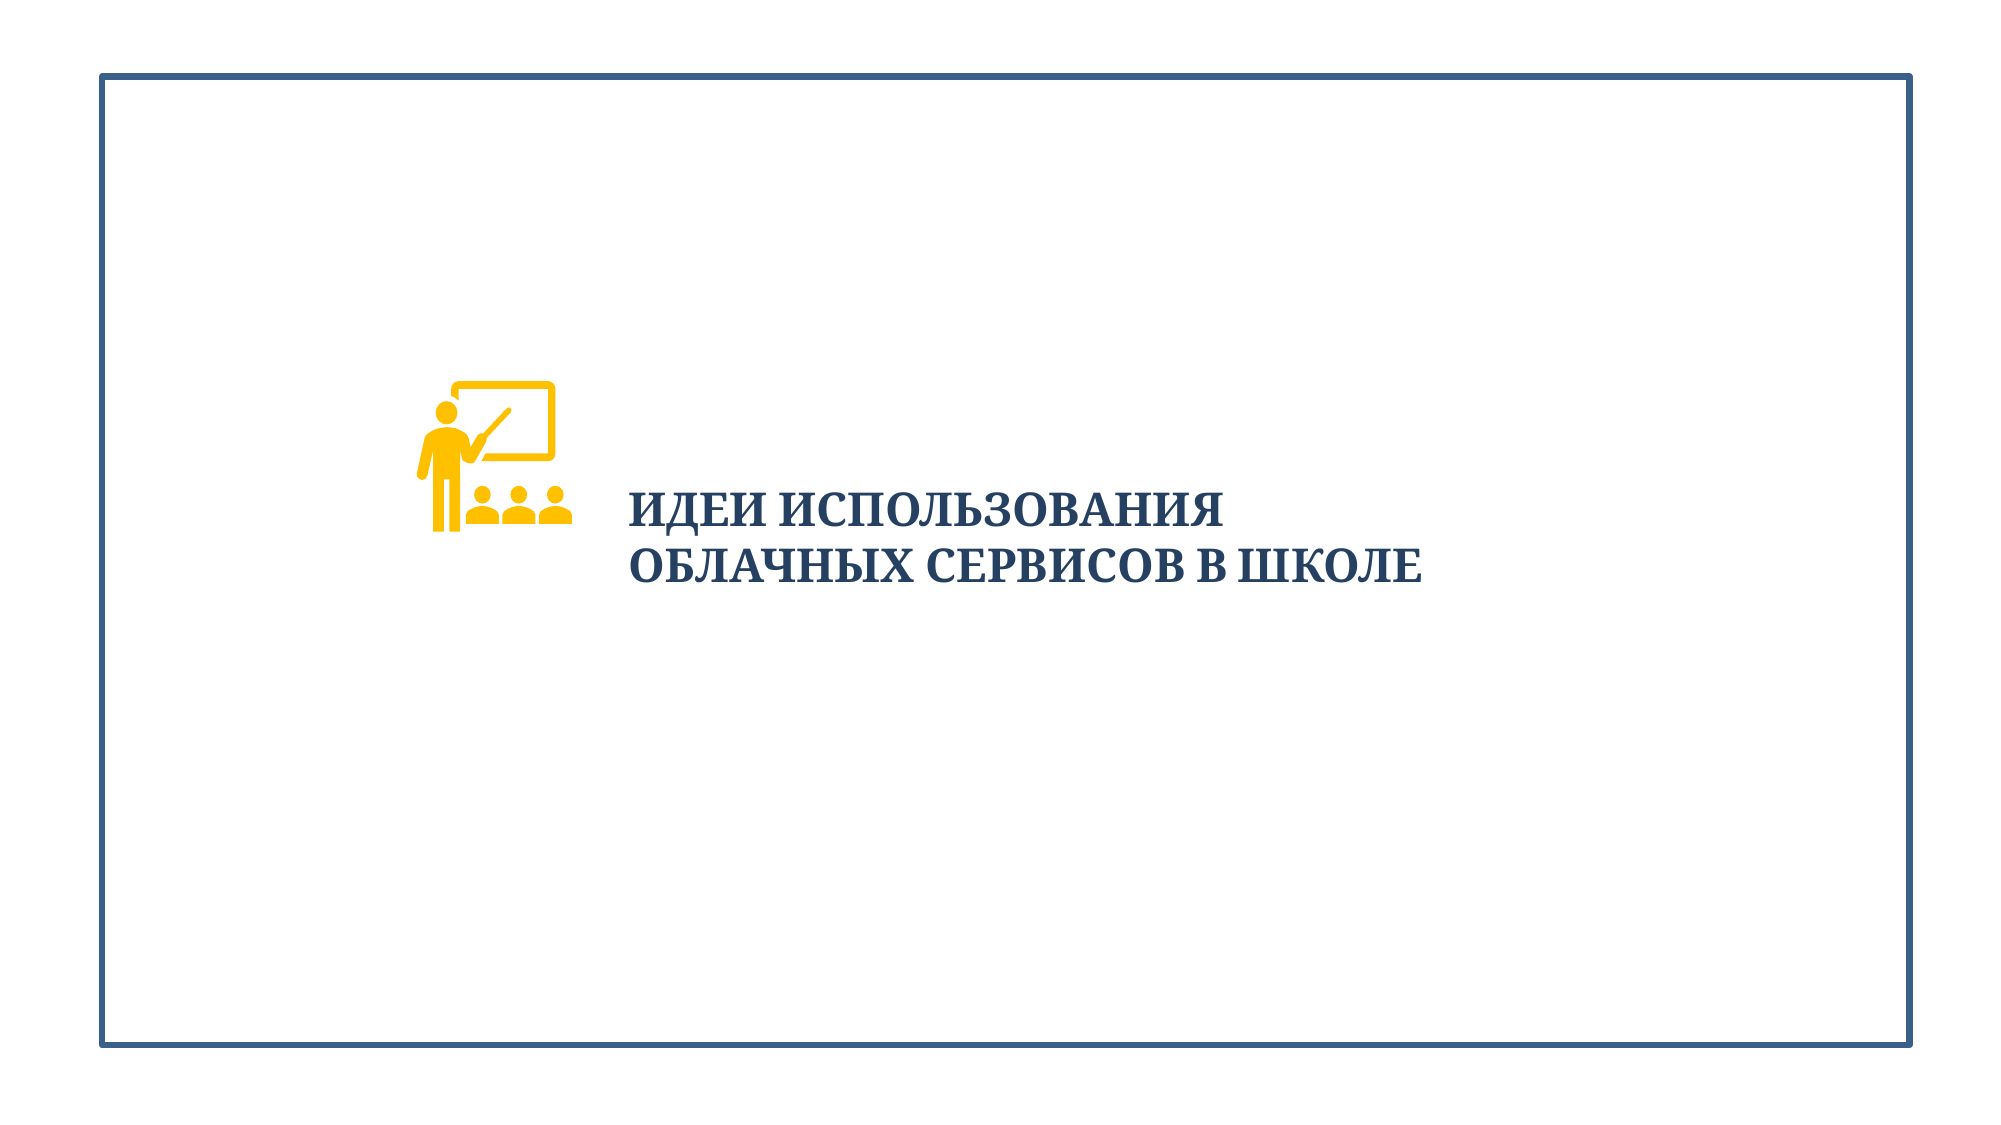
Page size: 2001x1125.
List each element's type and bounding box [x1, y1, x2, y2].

text_box [100, 74, 1912, 1047]
text_box [407, 361, 584, 550]
